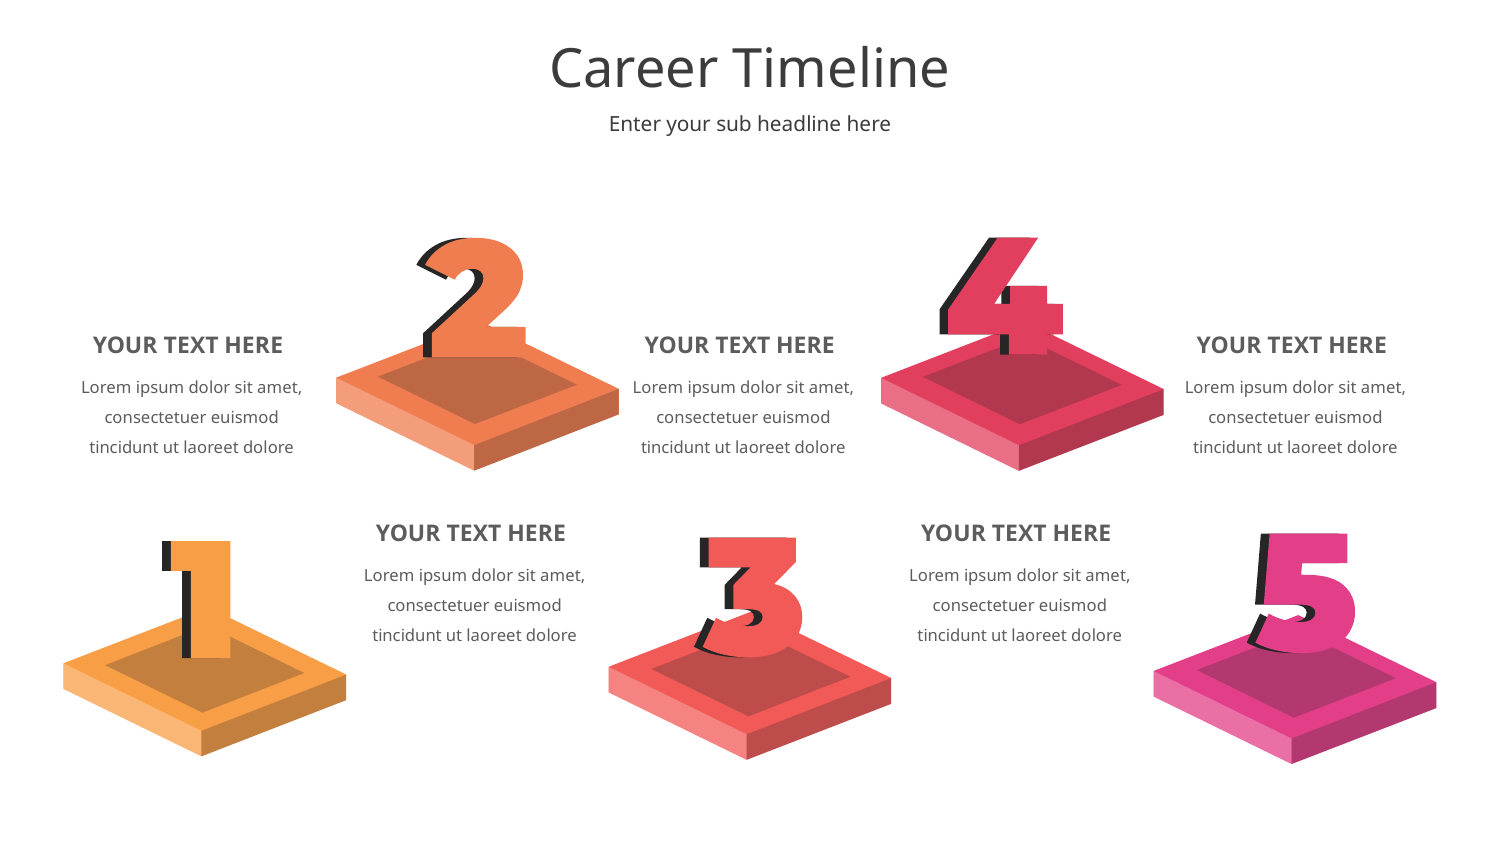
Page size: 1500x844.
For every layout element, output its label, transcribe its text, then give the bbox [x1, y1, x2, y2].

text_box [608, 537, 892, 761]
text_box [73, 330, 309, 459]
list Enter your sub headline here [63, 108, 1437, 138]
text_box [356, 517, 592, 646]
title Career Timeline [63, 25, 1437, 107]
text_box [880, 237, 1164, 472]
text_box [901, 517, 1137, 646]
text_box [335, 237, 619, 471]
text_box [1153, 533, 1437, 765]
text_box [63, 540, 347, 757]
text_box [625, 330, 861, 459]
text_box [1177, 330, 1413, 459]
